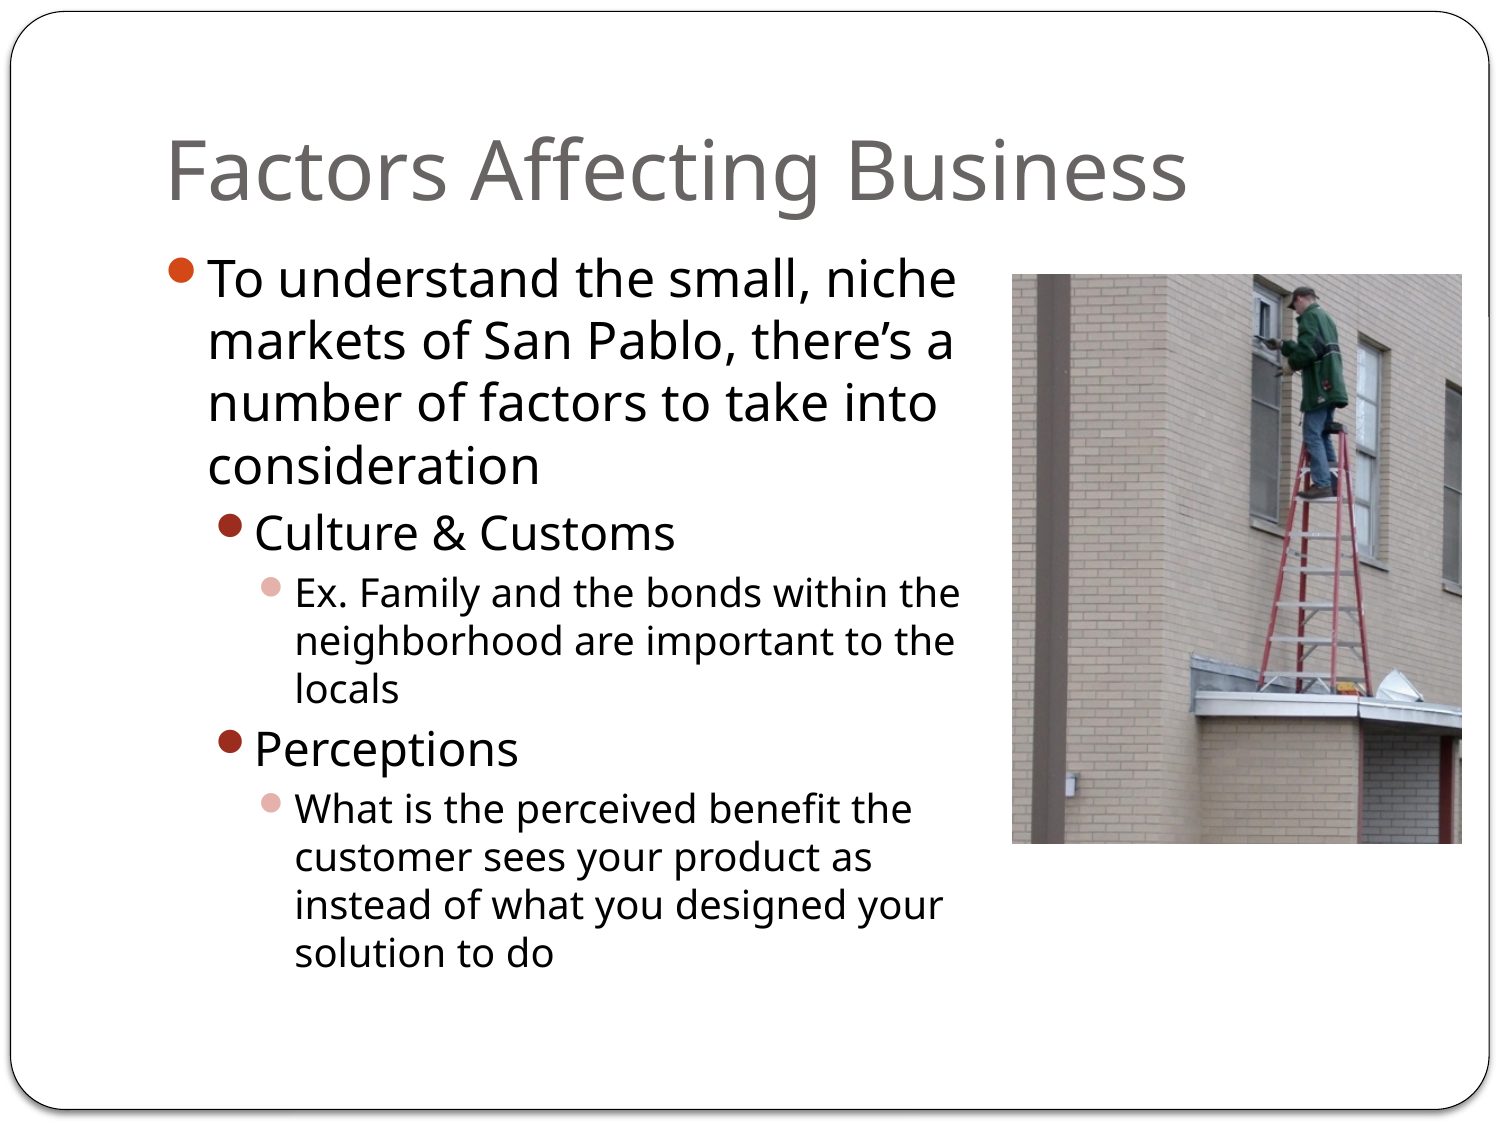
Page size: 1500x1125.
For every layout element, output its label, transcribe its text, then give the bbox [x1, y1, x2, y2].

picture [1012, 274, 1463, 844]
list To understand the small, niche markets of San Pablo, there’s a number of factors to take into consideration Culture & Customs Ex. Family and the bonds within the neighborhood are important to the locals Perceptions What is the perceived benefit the customer sees your product as instead of what you designed your solution to do [150, 237, 1013, 988]
title Factors Affecting Business [150, 45, 1425, 233]
